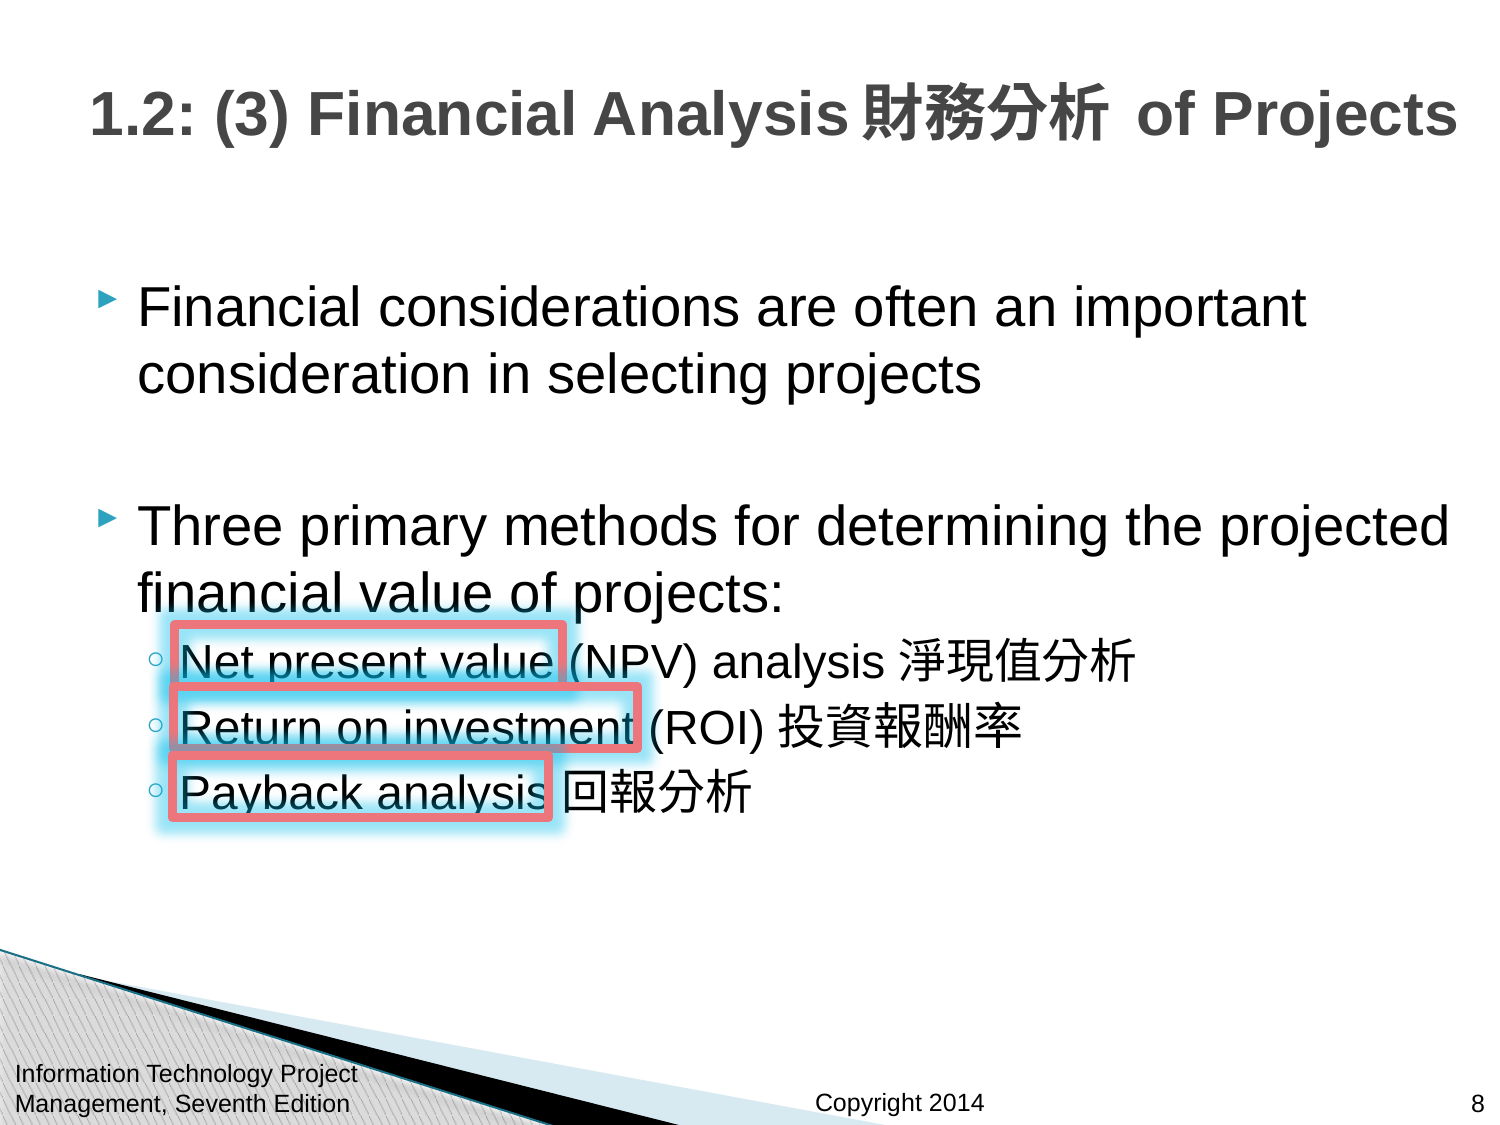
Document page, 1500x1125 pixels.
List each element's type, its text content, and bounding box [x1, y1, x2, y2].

list Financial considerations are often an important consideration in selecting projects Three primary methods for determining the projected financial value of projects: Net present value (NPV) analysis淨現值分析 Return on investment (ROI)投資報酬率 Payback analysis回報分析 [62, 262, 1500, 1049]
text_box SWOT Analysis [169, 740, 565, 753]
text_box [170, 620, 567, 668]
footer Information Technology Project Management, Seventh Edition [0, 1065, 386, 1125]
text_box [169, 682, 642, 753]
text_box SWOT Analysis [170, 669, 567, 674]
slide_number 8 [1412, 1065, 1500, 1125]
text_box [168, 751, 553, 822]
title 1.2: (3) Financial Analysis財務分析 of Projects [75, 59, 1500, 161]
